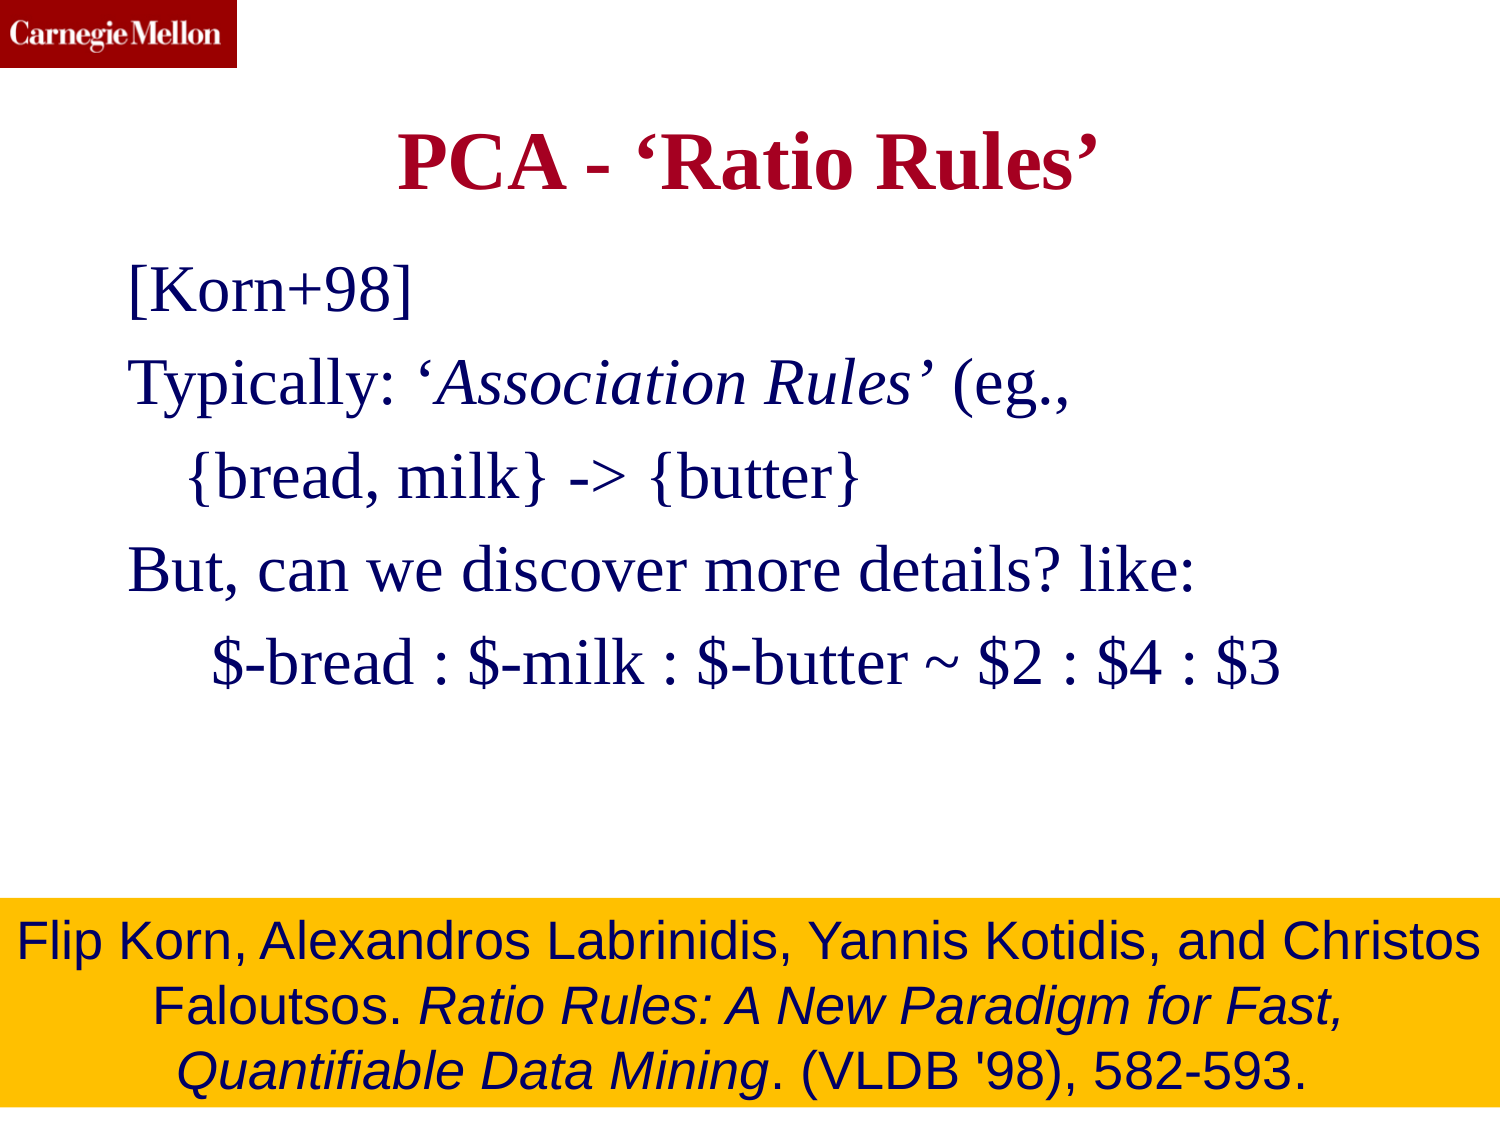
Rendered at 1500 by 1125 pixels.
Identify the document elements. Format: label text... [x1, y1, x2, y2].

title PCA - ‘Ratio Rules’ [112, 99, 1388, 213]
picture [0, 0, 237, 68]
list [Korn+98] Typically: ‘Association Rules’ (eg., {bread, milk} -> {butter} But, can we discover more details? like: $-bread : $-milk : $-butter ~ $2 : $4 : $3 [112, 237, 1388, 897]
text_box Flip Korn, Alexandros Labrinidis, Yannis Kotidis, and Christos Faloutsos. Ratio Rules: A New Paradigm for Fast, Quantifiable Data Mining. (VLDB '98), 582-593. [0, 897, 1500, 1108]
